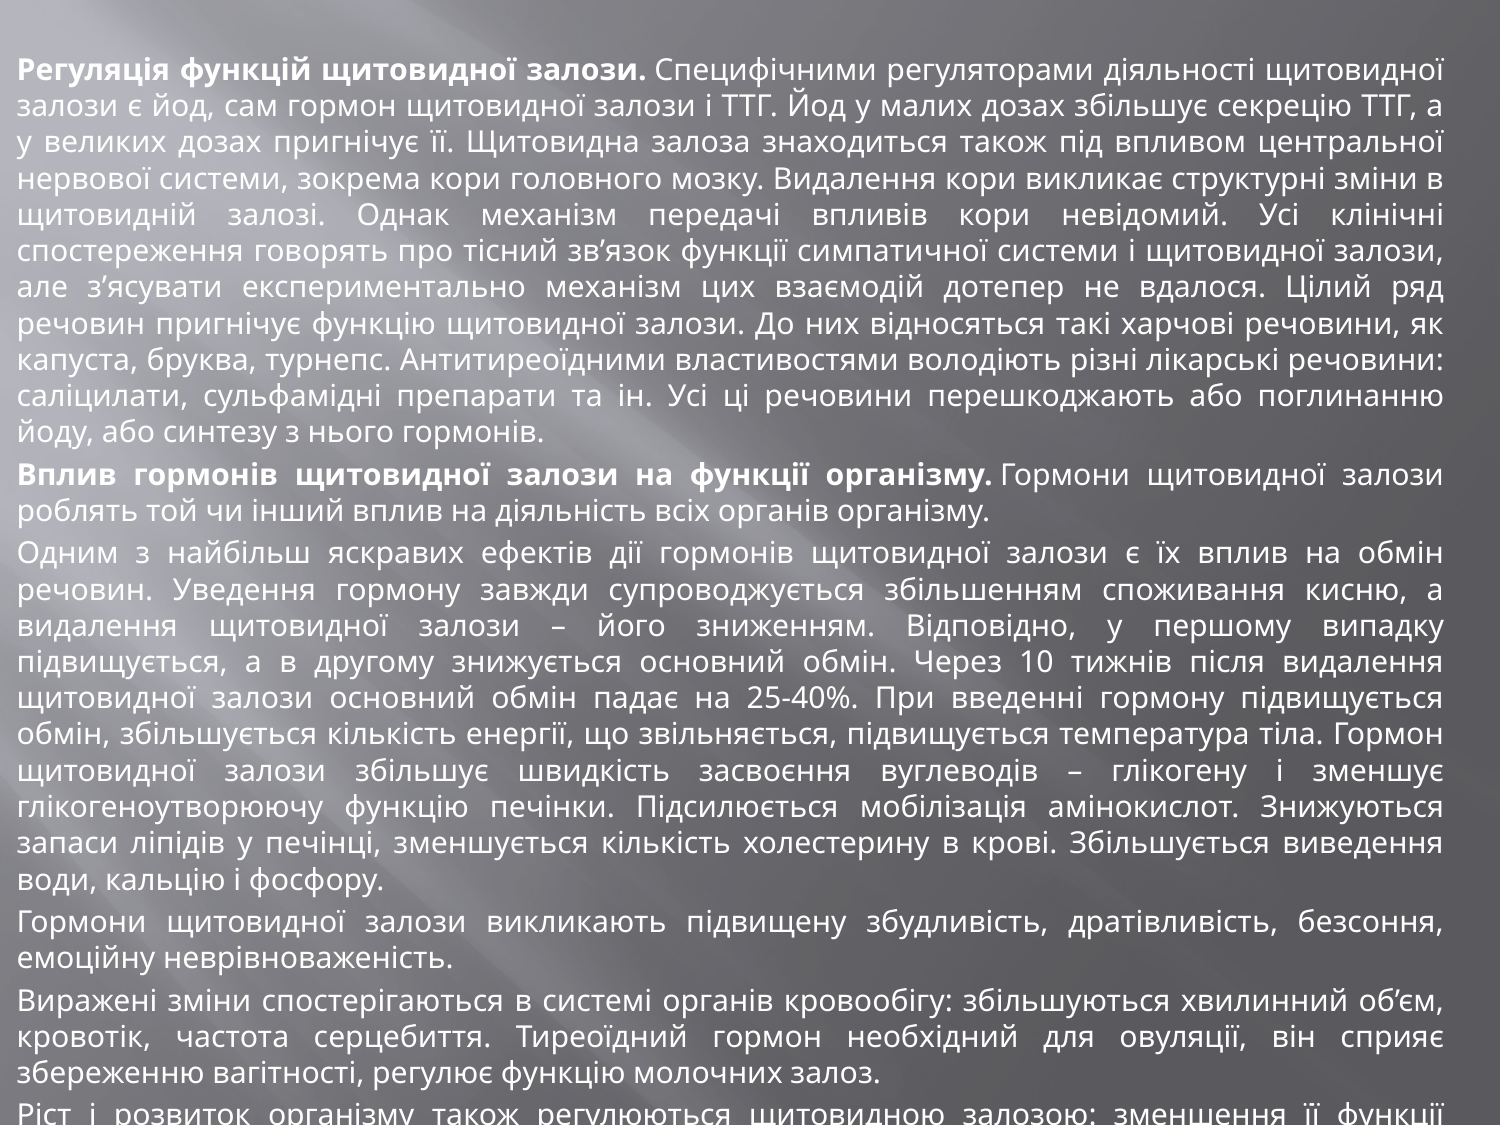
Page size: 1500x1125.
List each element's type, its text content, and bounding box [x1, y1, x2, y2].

subtitle Регуляція функцій щитовидної залози. Специфічними регуляторами діяльності щитовидної залози є йод, сам гормон щитовидної залози і ТТГ. Йод у малих дозах збільшує секрецію ТТГ, а у великих дозах пригнічує її. Щитовидна залоза знаходиться також під впливом центральної нервової системи, зокрема кори головного мозку. Видалення кори викликає структурні зміни в щитовидній залозі. Однак механізм передачі впливів кори невідомий. Усі клінічні спостереження говорять про тісний зв’язок функції симпатичної системи і щитовидної залози, але з’ясувати експериментально механізм цих взаємодій дотепер не вдалося. Цілий ряд речовин пригнічує функцію щитовидної залози. До них відносяться такі харчові речовини, як капуста, бруква, турнепс. Антитиреоїдними властивостями володіють різні лікарські речовини: саліцилати, сульфамідні препарати та ін. Усі ці речовини перешкоджають або поглинанню йоду, або синтезу з нього гормонів. Вплив гормонів щитовидної залози на функції організму. Гормони щитовидної залози роблять той чи інший вплив на діяльність всіх органів організму. Одним з найбільш яскравих ефектів дії гормонів щитовидної залози є їх вплив на обмін речовин. Уведення гормону завжди супроводжується збільшенням споживання кисню, а видалення щитовидної залози – його зниженням. Відповідно, у першому випадку підвищується, а в другому знижується основний обмін. Через 10 тижнів після видалення щитовидної залози основний обмін падає на 25-40%. При введенні гормону підвищується обмін, збільшується кількість енергії, що звільняється, підвищується температура тіла. Гормон щитовидної залози збільшує швидкість засвоєння вуглеводів – глікогену і зменшує глікогеноутворюючу функцію печінки. Підсилюється мобілізація амінокислот. Знижуються запаси ліпідів у печінці, зменшується кількість холестерину в крові. Збільшується виведення води, кальцію і фосфору. Гормони щитовидної залози викликають підвищену збудливість, дратівливість, безсоння, емоційну неврівноваженість. Виражені зміни спостерігаються в системі органів кровообігу: збільшуються хвилинний об’єм, кровотік, частота серцебиття. Тиреоїдний гормон необхідний для овуляції, він сприяє збереженню вагітності, регулює функцію молочних залоз. Ріст і розвиток організму також регулюються щитовидною залозою: зменшення її функції викликає зупинку росту. Тиреоїдний гормон стимулює кровотворення, збільшує секрецію шлунка, кишковика і секрецію молока у тварин. [1, 42, 1459, 1125]
